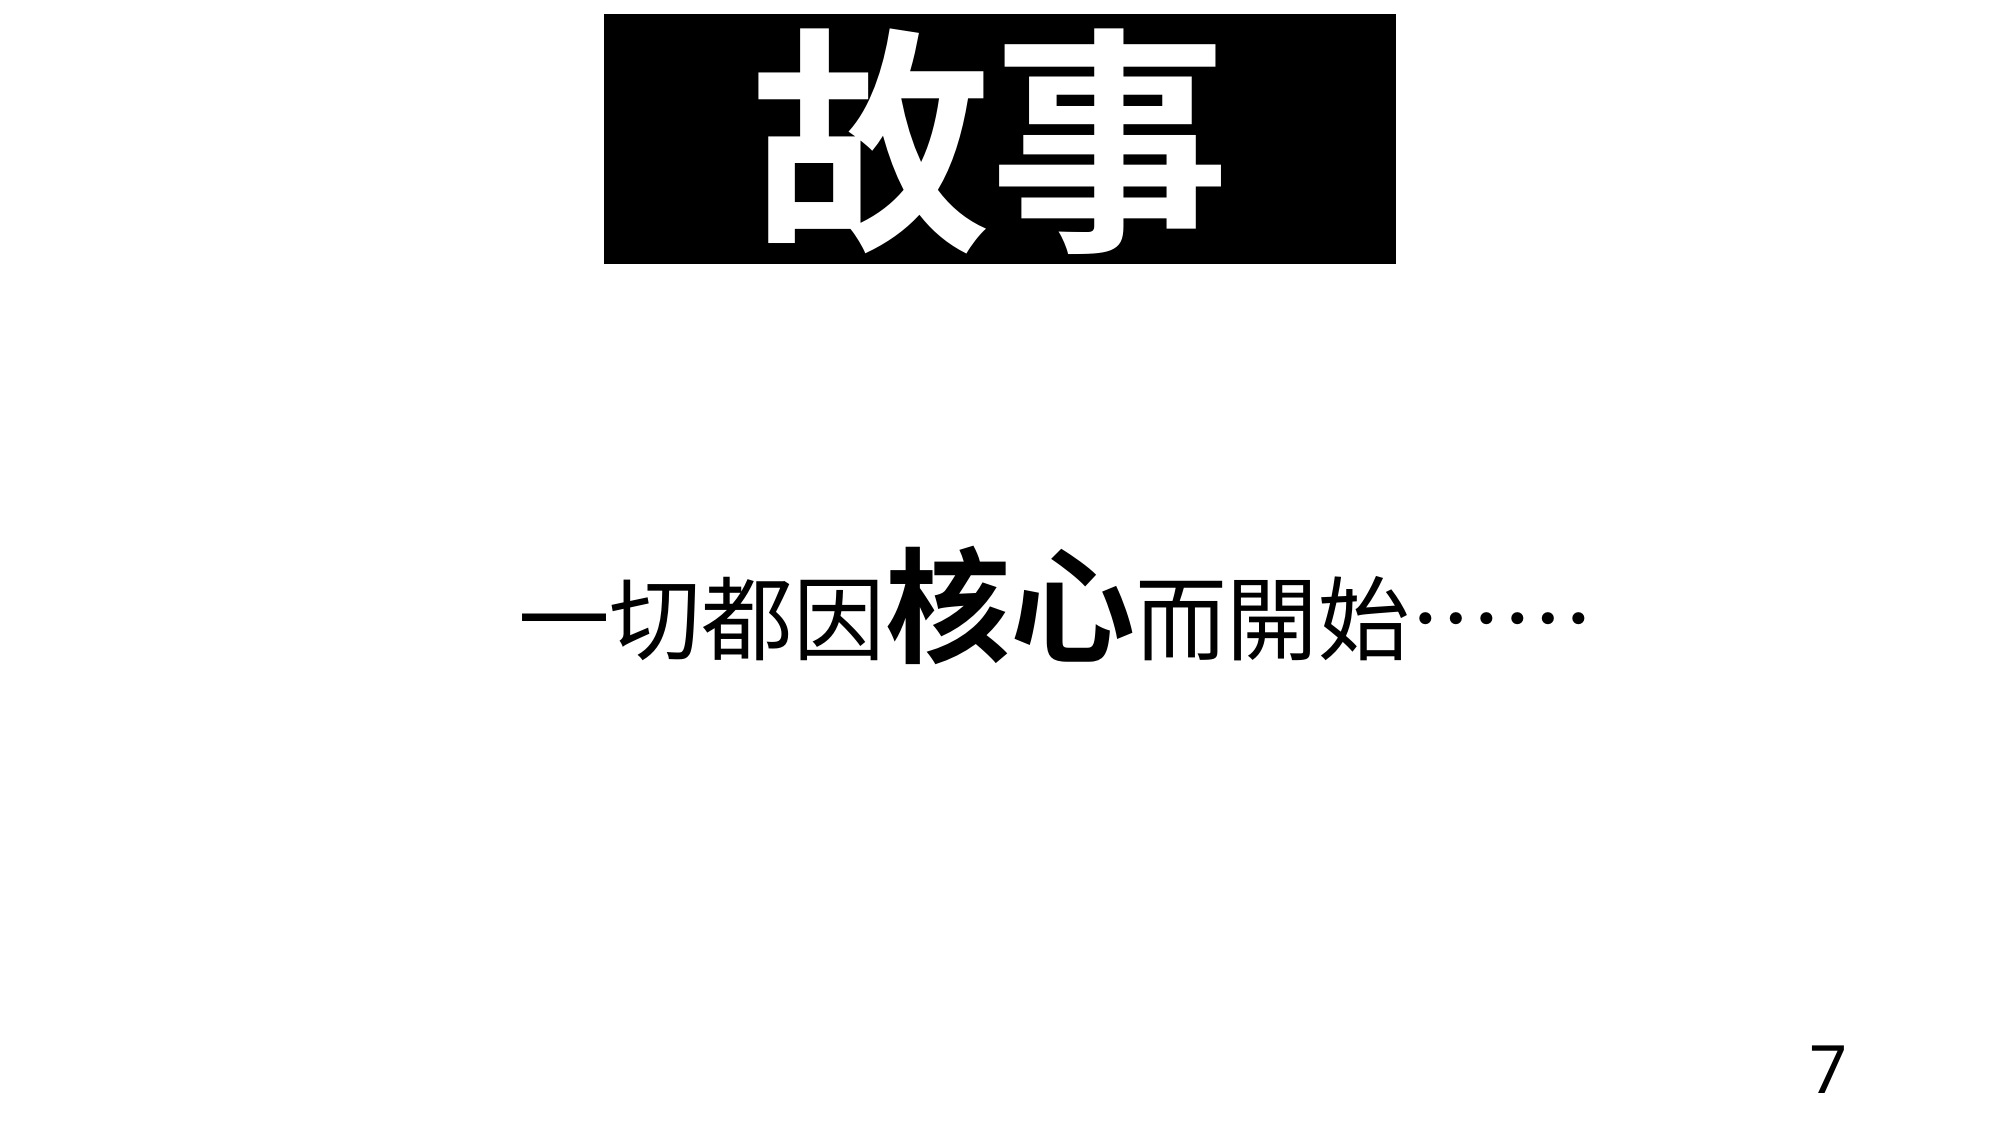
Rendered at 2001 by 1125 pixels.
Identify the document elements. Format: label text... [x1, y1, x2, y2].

slide_number 7 [1412, 1042, 1863, 1103]
text_box [1252, 14, 1396, 264]
text_box [604, 14, 730, 264]
text_box 一切都因核心而開始…… [503, 520, 1689, 686]
text_box 故事 [730, 0, 1252, 289]
